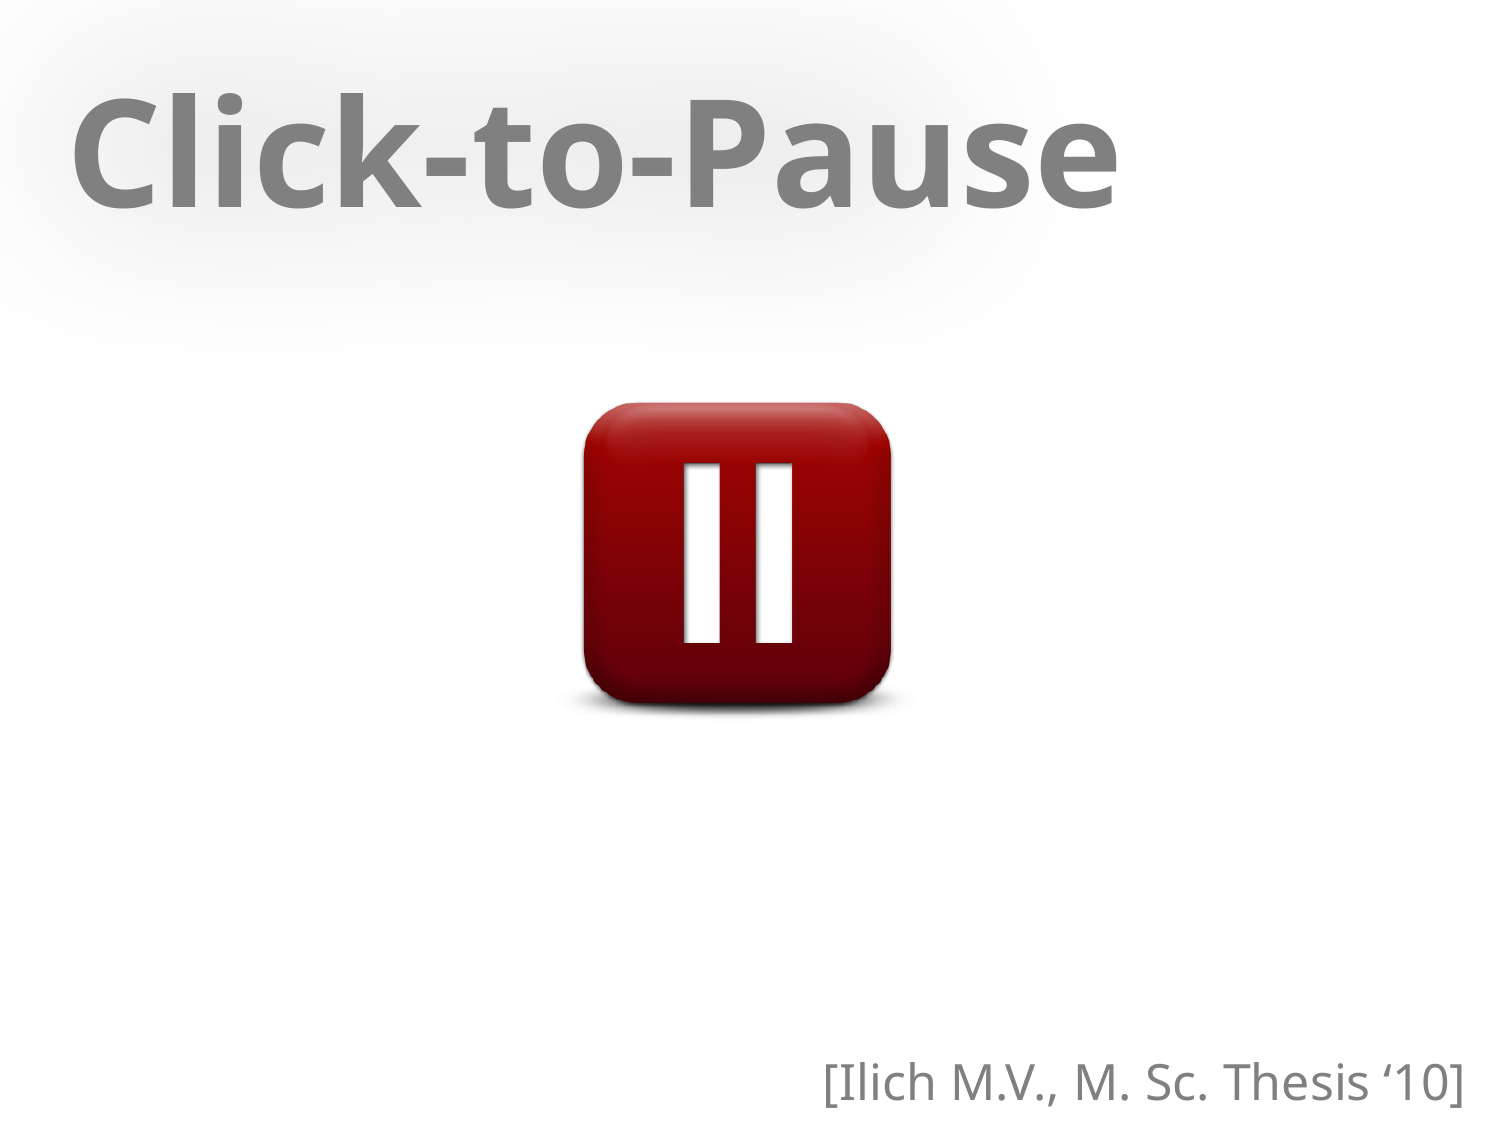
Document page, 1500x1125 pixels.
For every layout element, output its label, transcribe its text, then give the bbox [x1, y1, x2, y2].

text_box [Ilich M.V., M. Sc. Thesis ‘10] [699, 1049, 1467, 1111]
text_box Click-to-Pause [12, 49, 1488, 245]
picture [512, 337, 963, 788]
